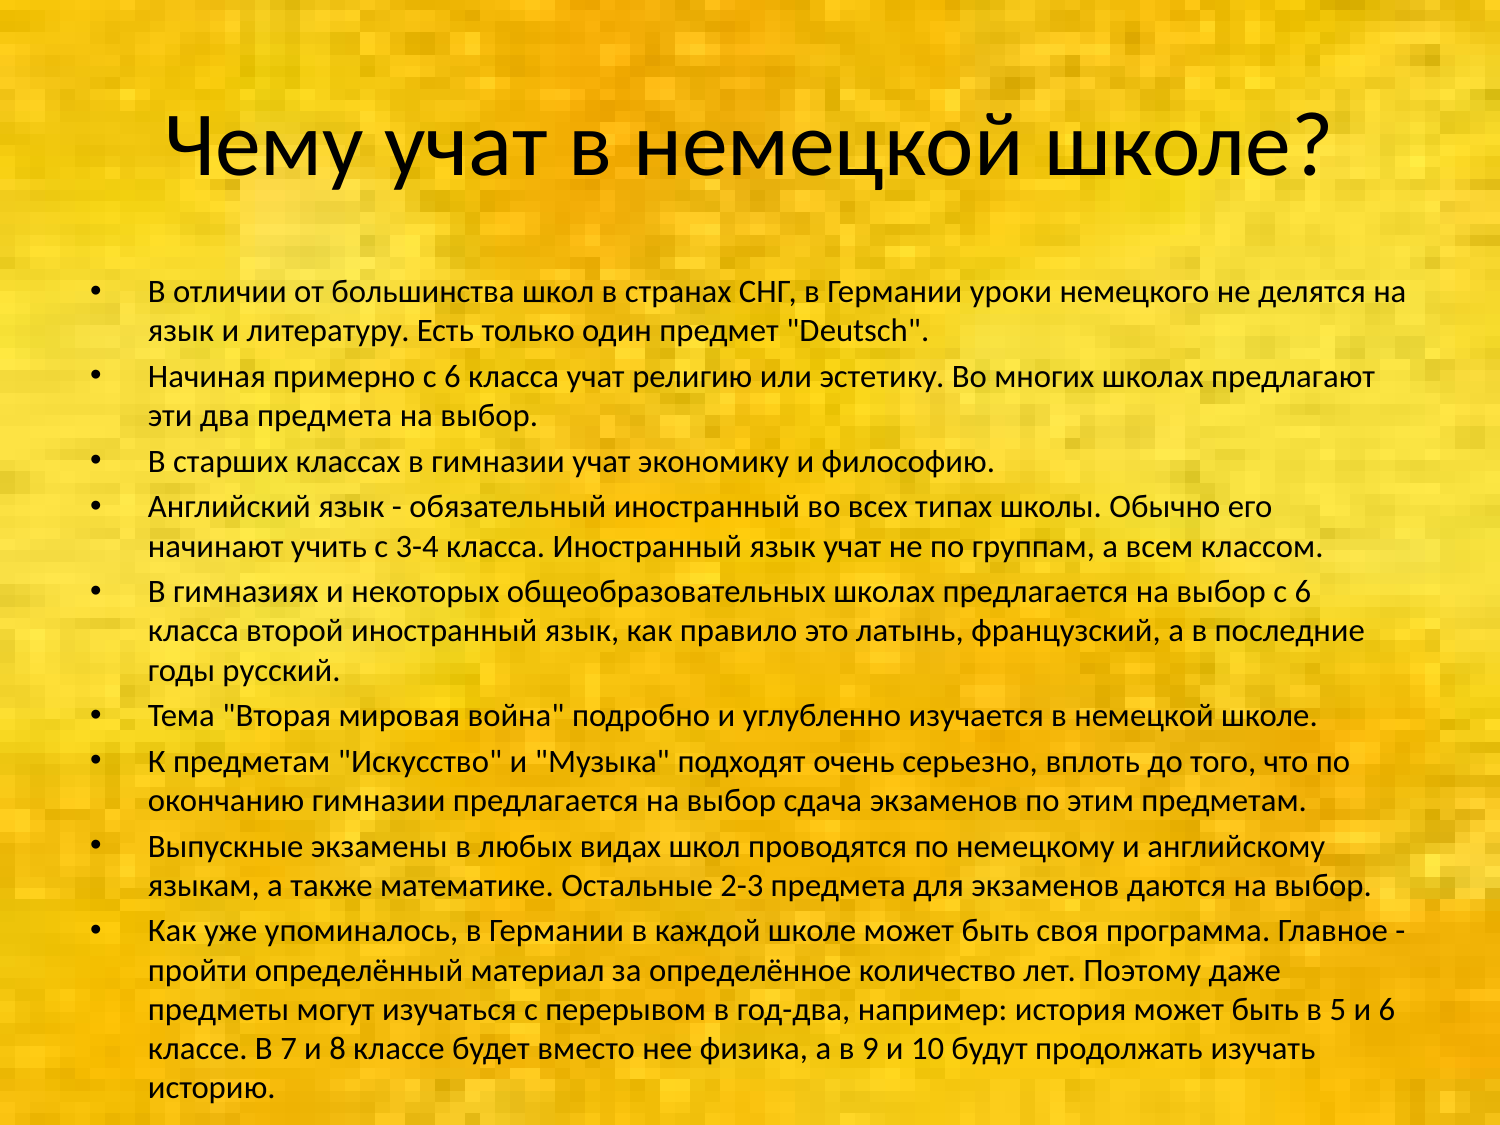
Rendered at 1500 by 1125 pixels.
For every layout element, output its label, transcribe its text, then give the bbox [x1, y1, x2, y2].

title Чему учат в немецкой школе? [75, 45, 1425, 233]
list В отличии от большинства школ в странах СНГ, в Германии уроки немецкого не делятся на язык и литературу. Есть только один предмет "Deutsch". Начиная примерно с 6 класса учат религию или эстетику. Во многих школах предлагают эти два предмета на выбор. В старших классах в гимназии учат экономику и философию. Английский язык - обязательный иностранный во всех типах школы. Обычно его начинают учить с 3-4 класса. Иностранный язык учат не по группам, а всем классом. В гимназиях и некоторых общеобразовательных школах предлагается на выбор с 6 класса второй иностранный язык, как правило это латынь, французский, а в последние годы русский. Тема "Вторая мировая война" подробно и углубленно изучается в немецкой школе. К предметам "Искусство" и "Музыка" подходят очень серьезно, вплоть до того, что по окончанию гимназии предлагается на выбор сдача экзаменов по этим предметам. Выпускные экзамены в любых видах школ проводятся по немецкому и английскому языкам, а также математике. Остальные 2-3 предмета для экзаменов даются на выбор. Как уже упоминалось, в Германии в каждой школе может быть своя программа. Главное - пройти определённый материал за определённое количество лет. Поэтому даже предметы могут изучаться с перерывом в год-два, например: история может быть в 5 и 6 классе. В 7 и 8 классе будет вместо нее физика, а в 9 и 10 будут продолжать изучать историю. [75, 262, 1425, 1125]
picture [0, 0, 1500, 1125]
